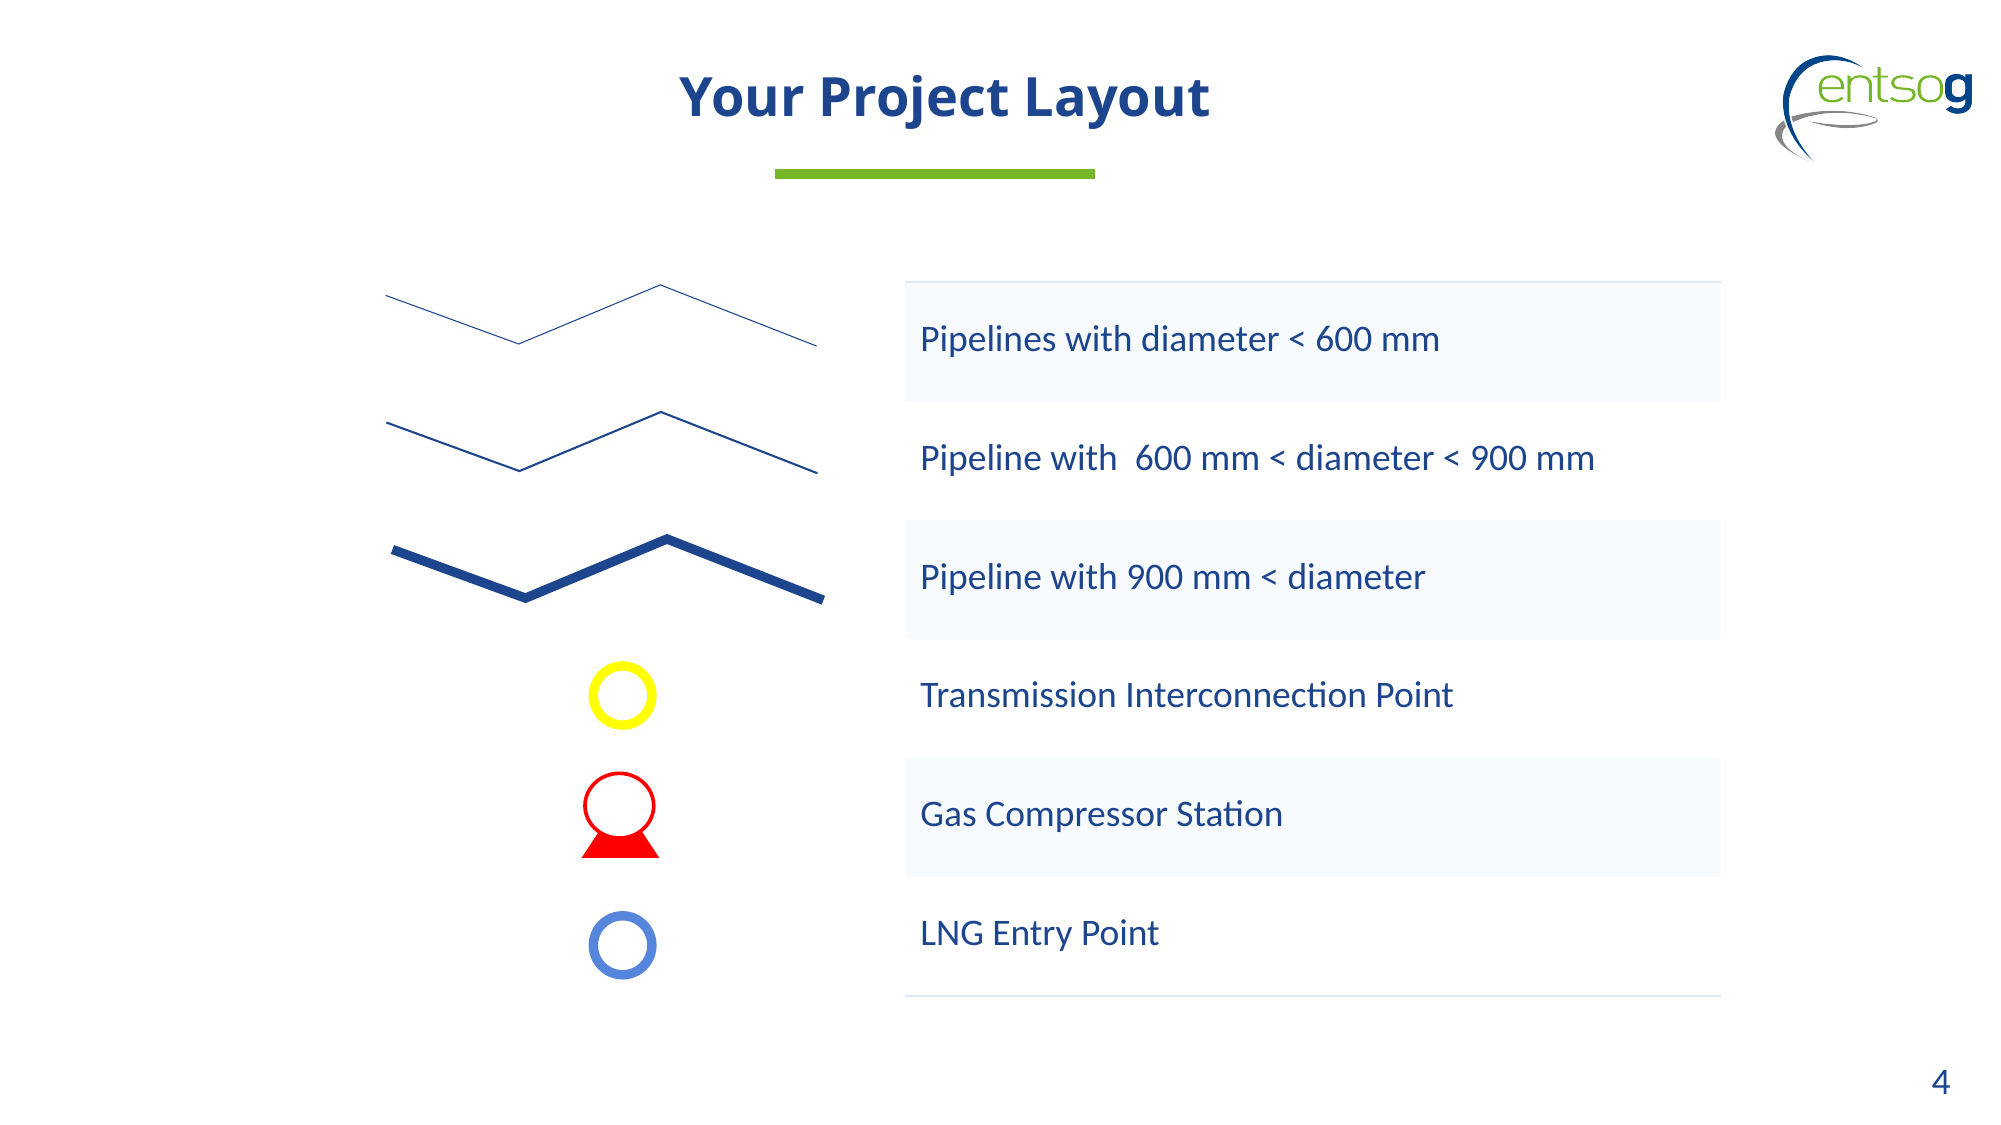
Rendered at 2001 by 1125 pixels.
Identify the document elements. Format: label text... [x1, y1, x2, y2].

text_box [592, 914, 653, 976]
slide_number 4 [1916, 1050, 1994, 1094]
text_box [385, 284, 817, 347]
picture [1775, 55, 1972, 163]
table_cell Pipeline with 900 mm < diameter [905, 520, 1721, 639]
table_cell Pipeline with 600 mm < diameter < 900 mm [905, 401, 1721, 520]
title Your Project Layout [137, 62, 1754, 157]
text_box [385, 410, 818, 475]
text_box [592, 664, 653, 727]
table_header Pipelines with diameter < 600 mm [905, 283, 1721, 401]
table_cell LNG Entry Point [905, 877, 1721, 995]
table_cell Transmission Interconnection Point [905, 639, 1721, 758]
text_box [391, 537, 824, 602]
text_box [584, 773, 656, 856]
table_cell Gas Compressor Station [905, 758, 1721, 877]
